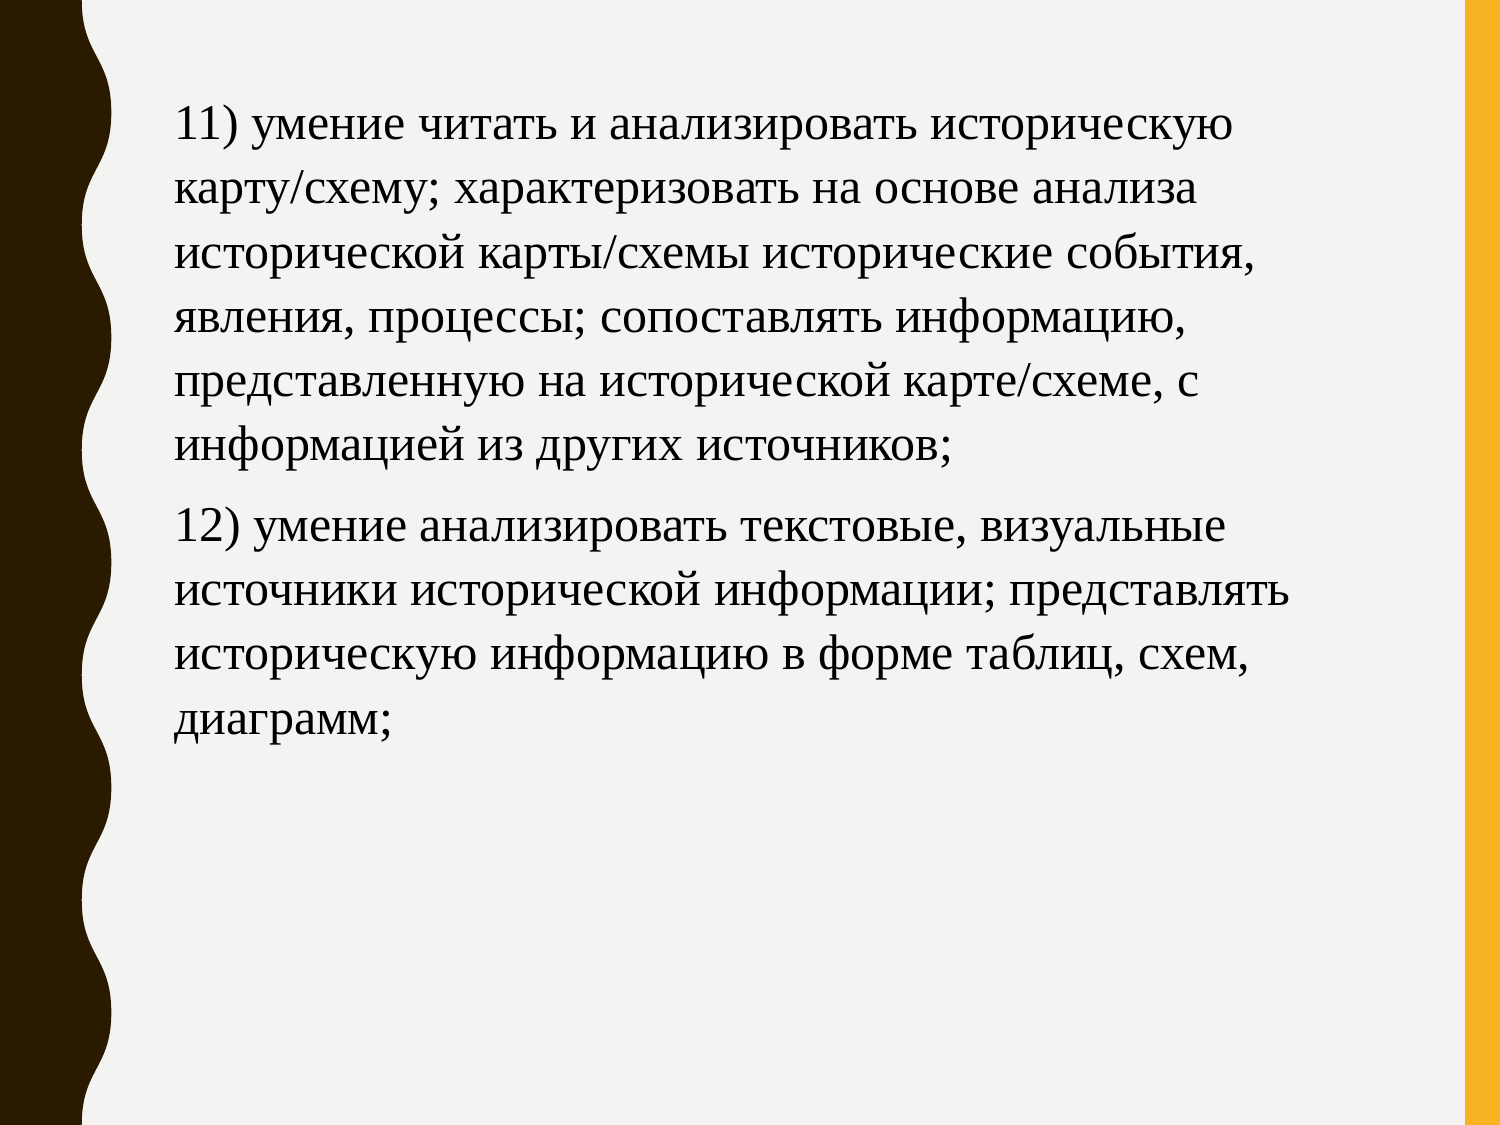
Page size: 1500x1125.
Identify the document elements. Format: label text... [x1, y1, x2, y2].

text_box 11) умение читать и анализировать историческую карту/схему; характеризовать на основе анализа исторической карты/схемы исторические события, явления, процессы; сопоставлять информацию, представленную на исторической карте/схеме, с информацией из других источников; 12) умение анализировать текстовые, визуальные источники исторической информации; представлять историческую информацию в форме таблиц, схем, диаграмм; [159, 78, 1376, 752]
